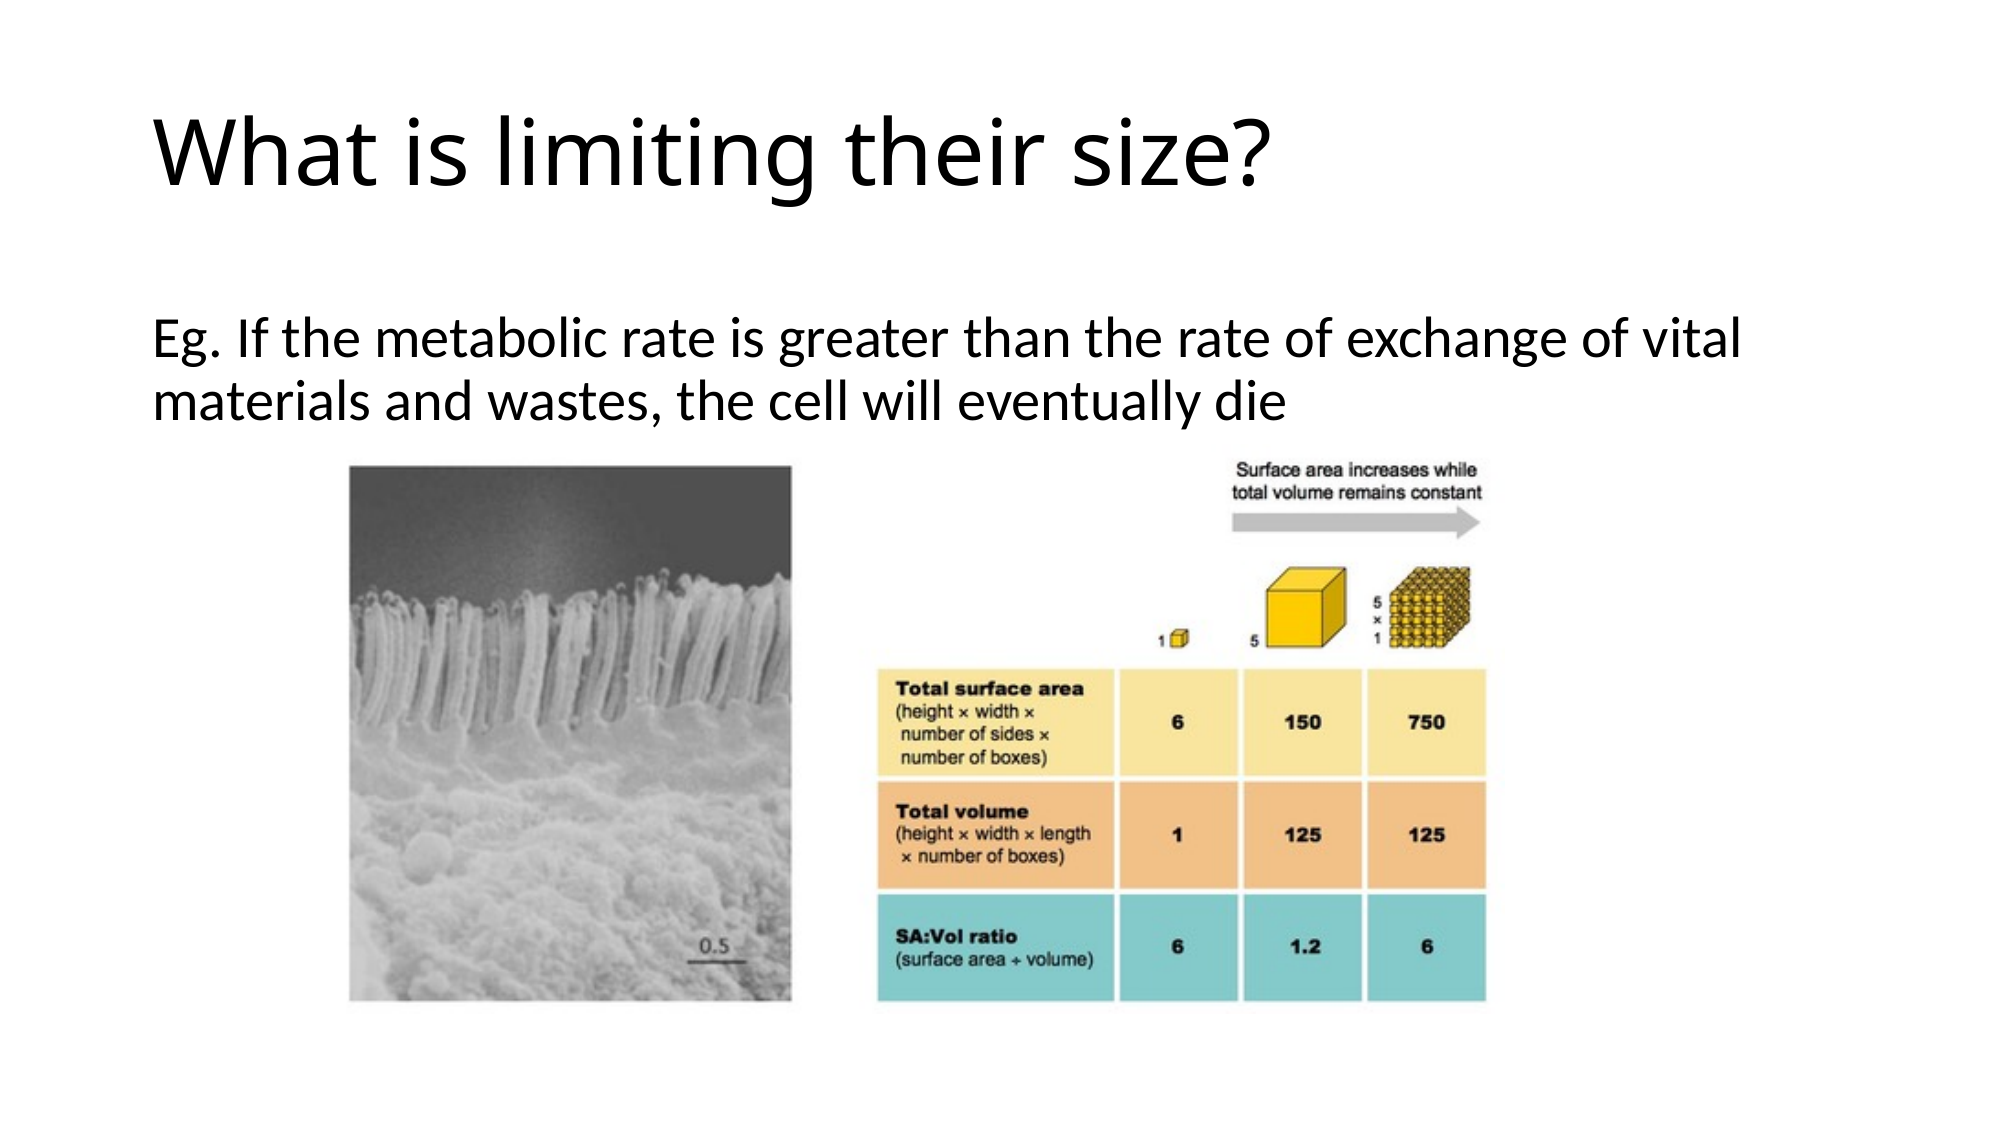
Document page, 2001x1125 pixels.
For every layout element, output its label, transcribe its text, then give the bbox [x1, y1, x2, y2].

list Eg. If the metabolic rate is greater than the rate of exchange of vital materials and wastes, the cell will eventually die [137, 299, 1863, 1014]
picture [333, 444, 1505, 1014]
title What is limiting their size? [137, 47, 1863, 265]
